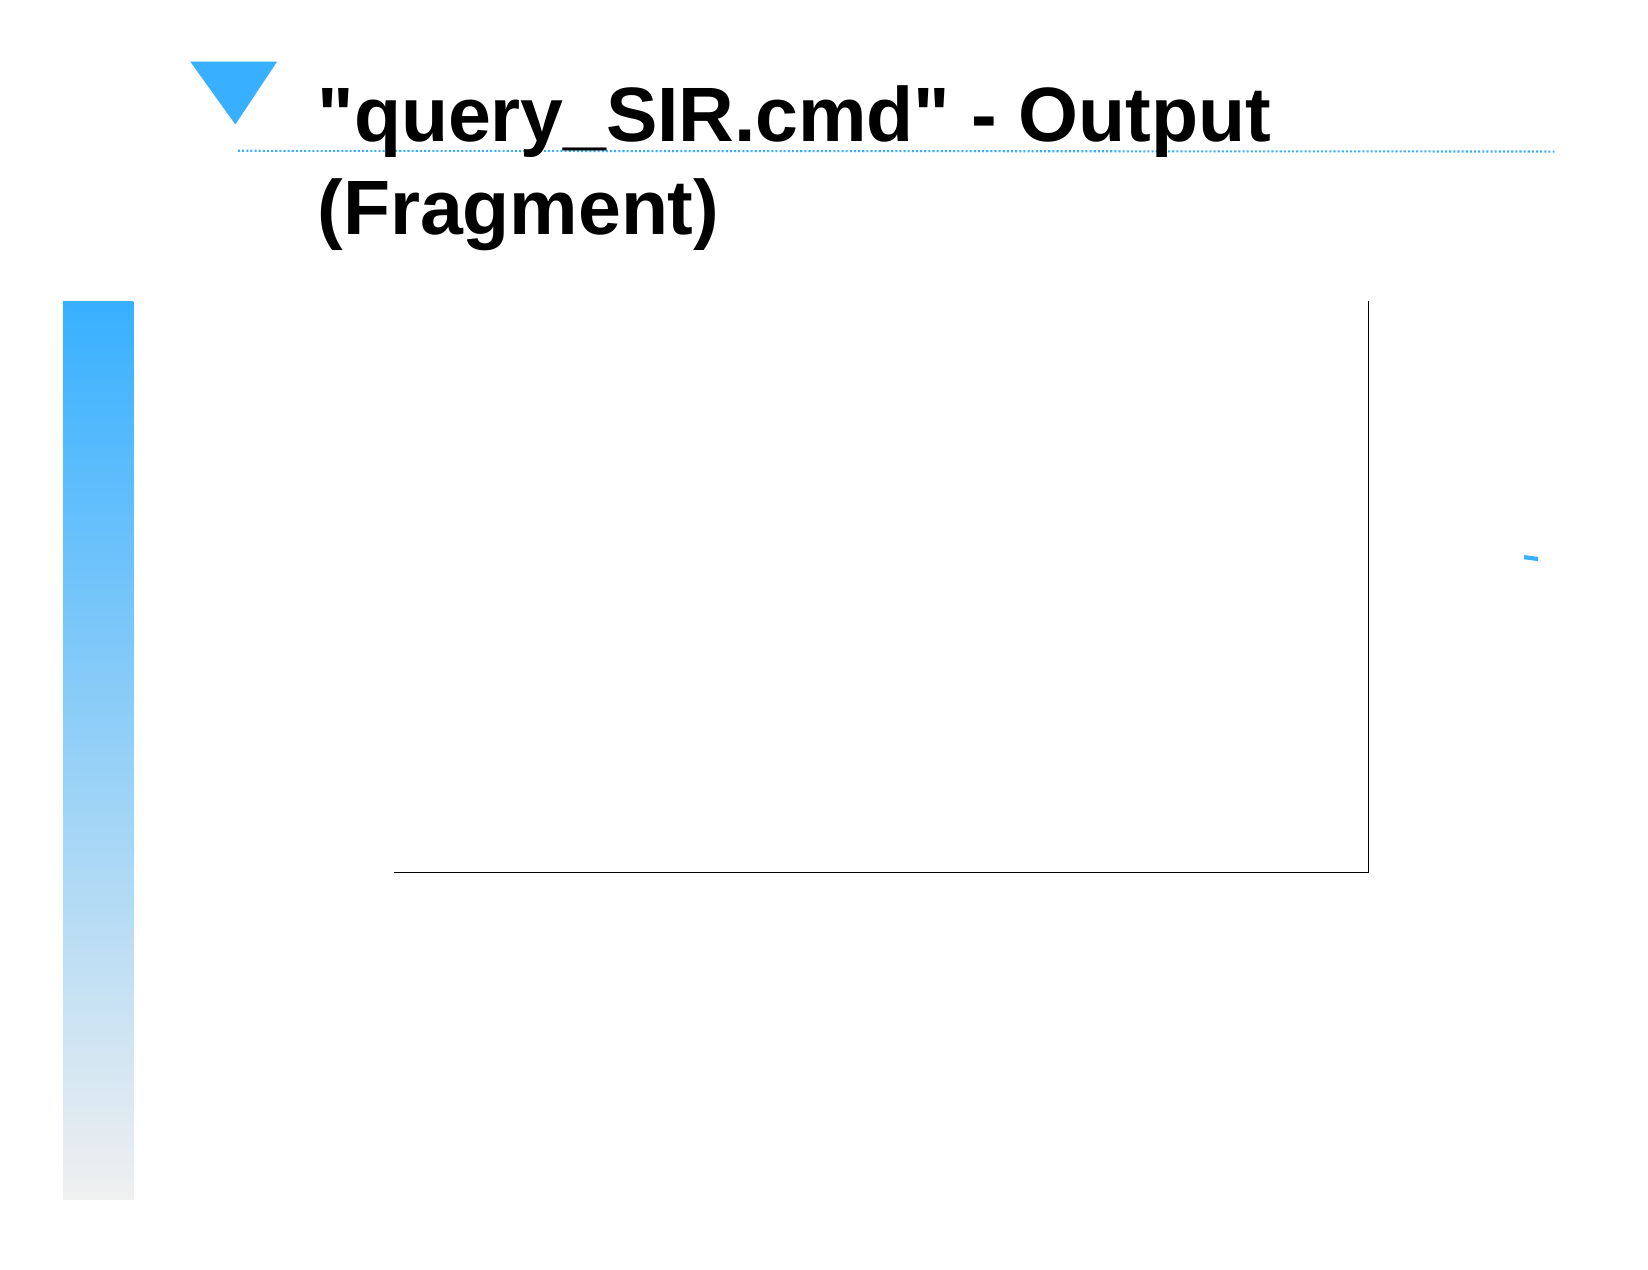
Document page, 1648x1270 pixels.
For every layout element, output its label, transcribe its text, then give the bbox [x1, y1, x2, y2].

text_box [1530, 557, 1539, 568]
picture [393, 300, 1525, 1198]
text_box [190, 61, 278, 125]
text_box "query_SIR.cmd" - Output (Fragment) [317, 64, 1549, 250]
text_box [63, 301, 134, 1200]
